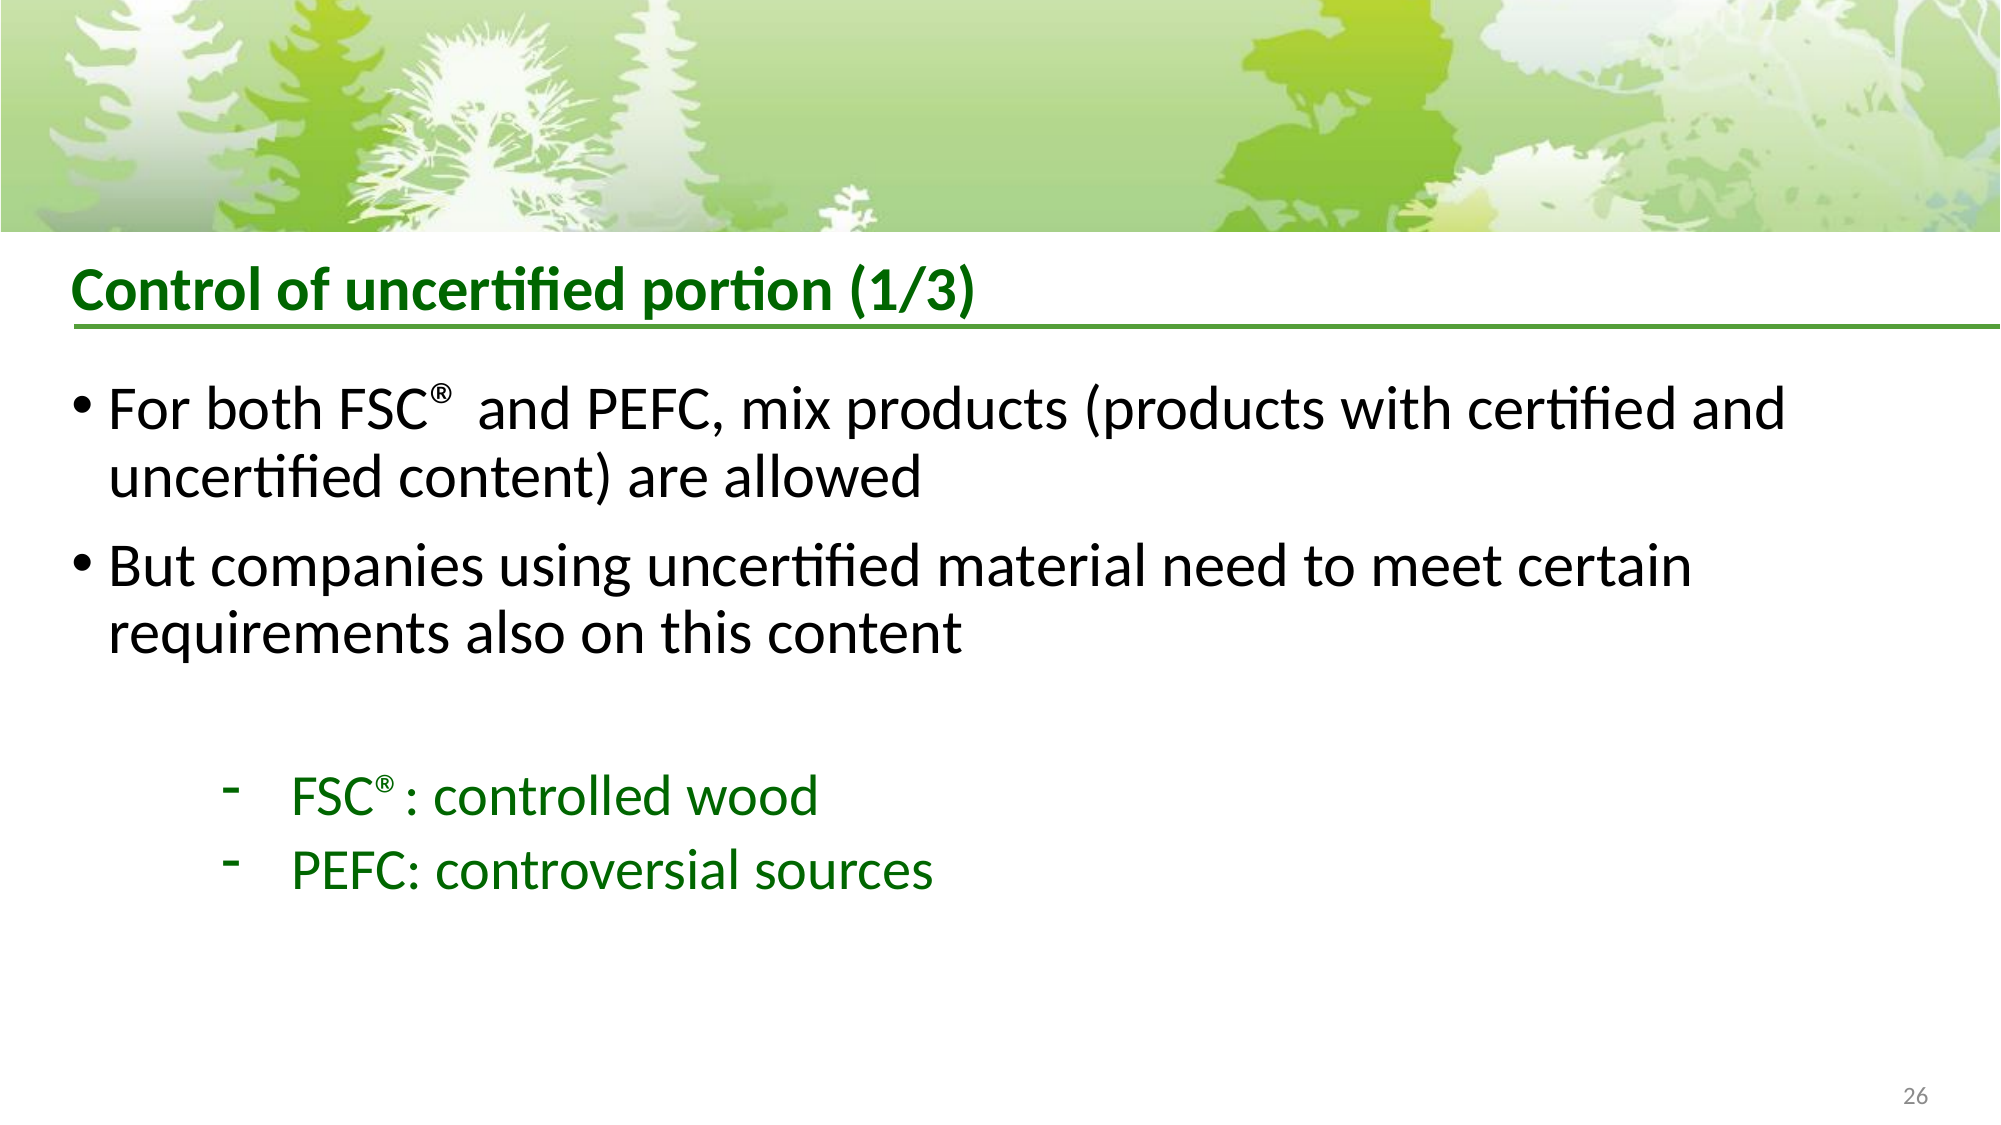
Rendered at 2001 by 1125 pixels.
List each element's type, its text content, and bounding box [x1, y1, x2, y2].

list For both FSC® and PEFC, mix products (products with certified and uncertified content) are allowed But companies using uncertified material need to meet certain requirements also on this content FSC®: controlled wood PEFC: controversial sources [56, 364, 1944, 1066]
picture [0, 0, 2000, 232]
title Control of uncertified portion (1/3) [56, 181, 1782, 364]
slide_number 26 [1493, 1065, 1944, 1125]
